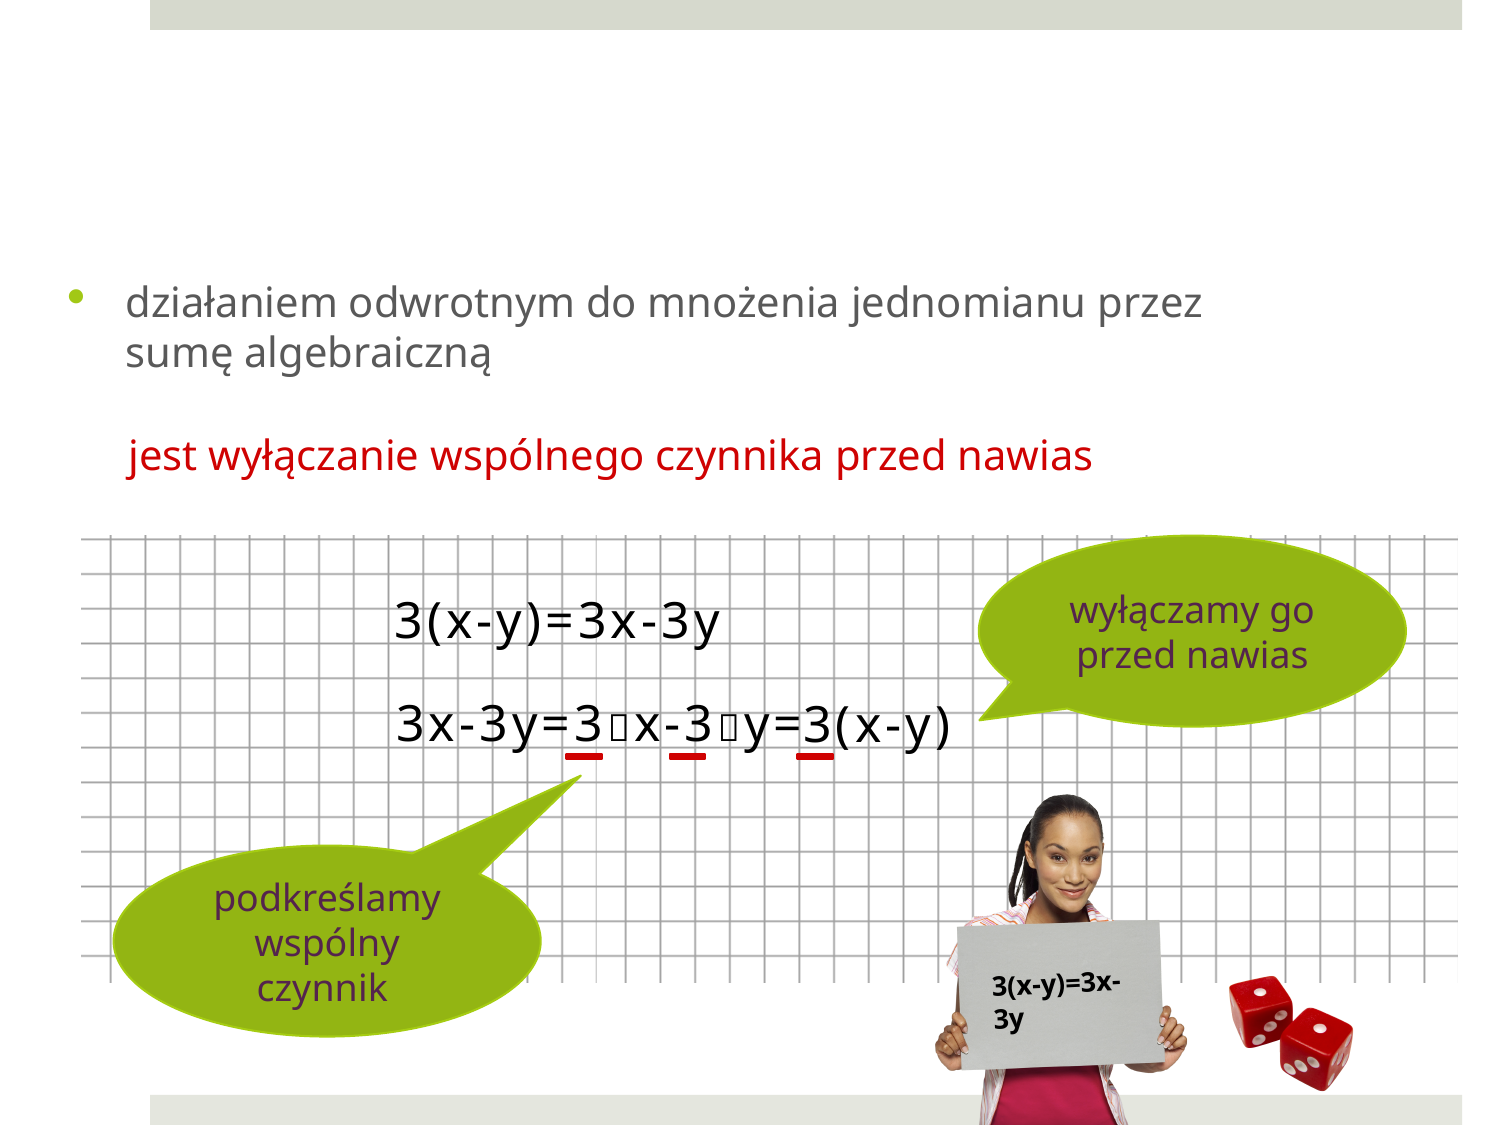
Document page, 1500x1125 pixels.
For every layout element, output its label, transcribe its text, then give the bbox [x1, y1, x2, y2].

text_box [559, 746, 712, 767]
list działaniem odwrotnym do mnożenia jednomianu przez sumę algebraiczną [54, 268, 1317, 356]
text_box jest wyłączanie wspólnego czynnika przed nawias [113, 421, 1199, 508]
picture [80, 535, 1459, 1125]
text_box podkreślamy wspólny czynnik [134, 984, 520, 1038]
